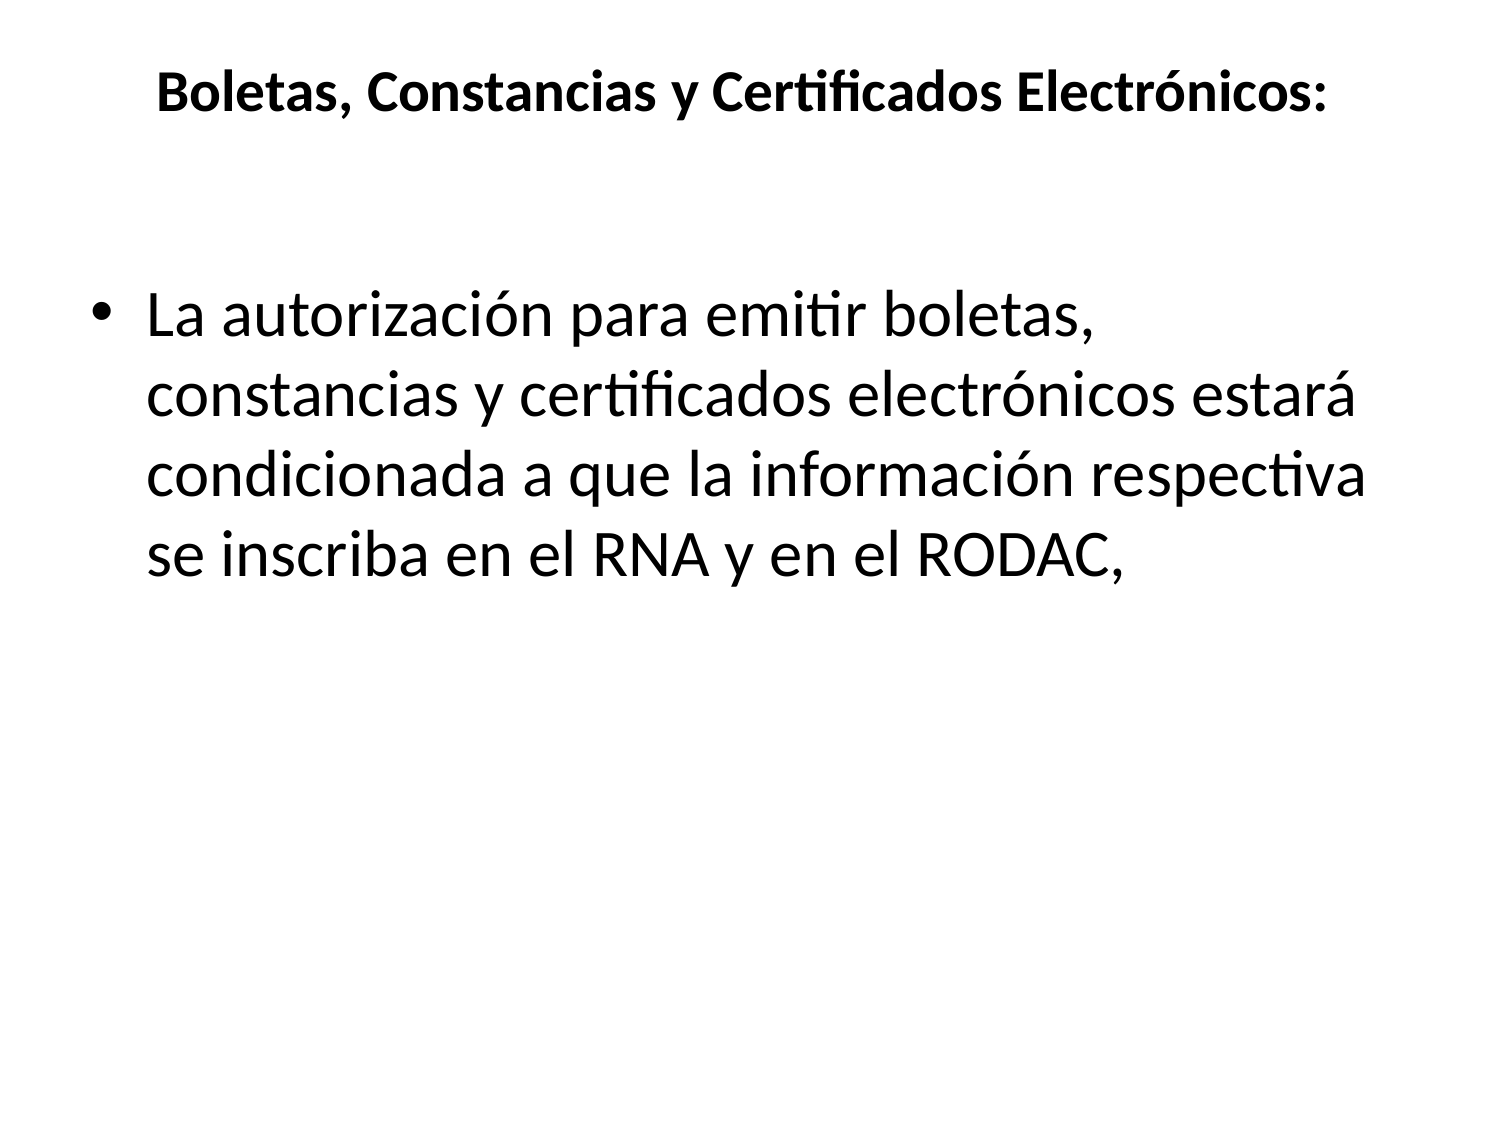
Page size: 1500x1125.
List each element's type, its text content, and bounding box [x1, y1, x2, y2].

title Boletas, Constancias y Certificados Electrónicos: [75, 45, 1425, 233]
list La autorización para emitir boletas, constancias y certificados electrónicos estará condicionada a que la información respectiva se inscriba en el RNA y en el RODAC, [75, 262, 1425, 1005]
